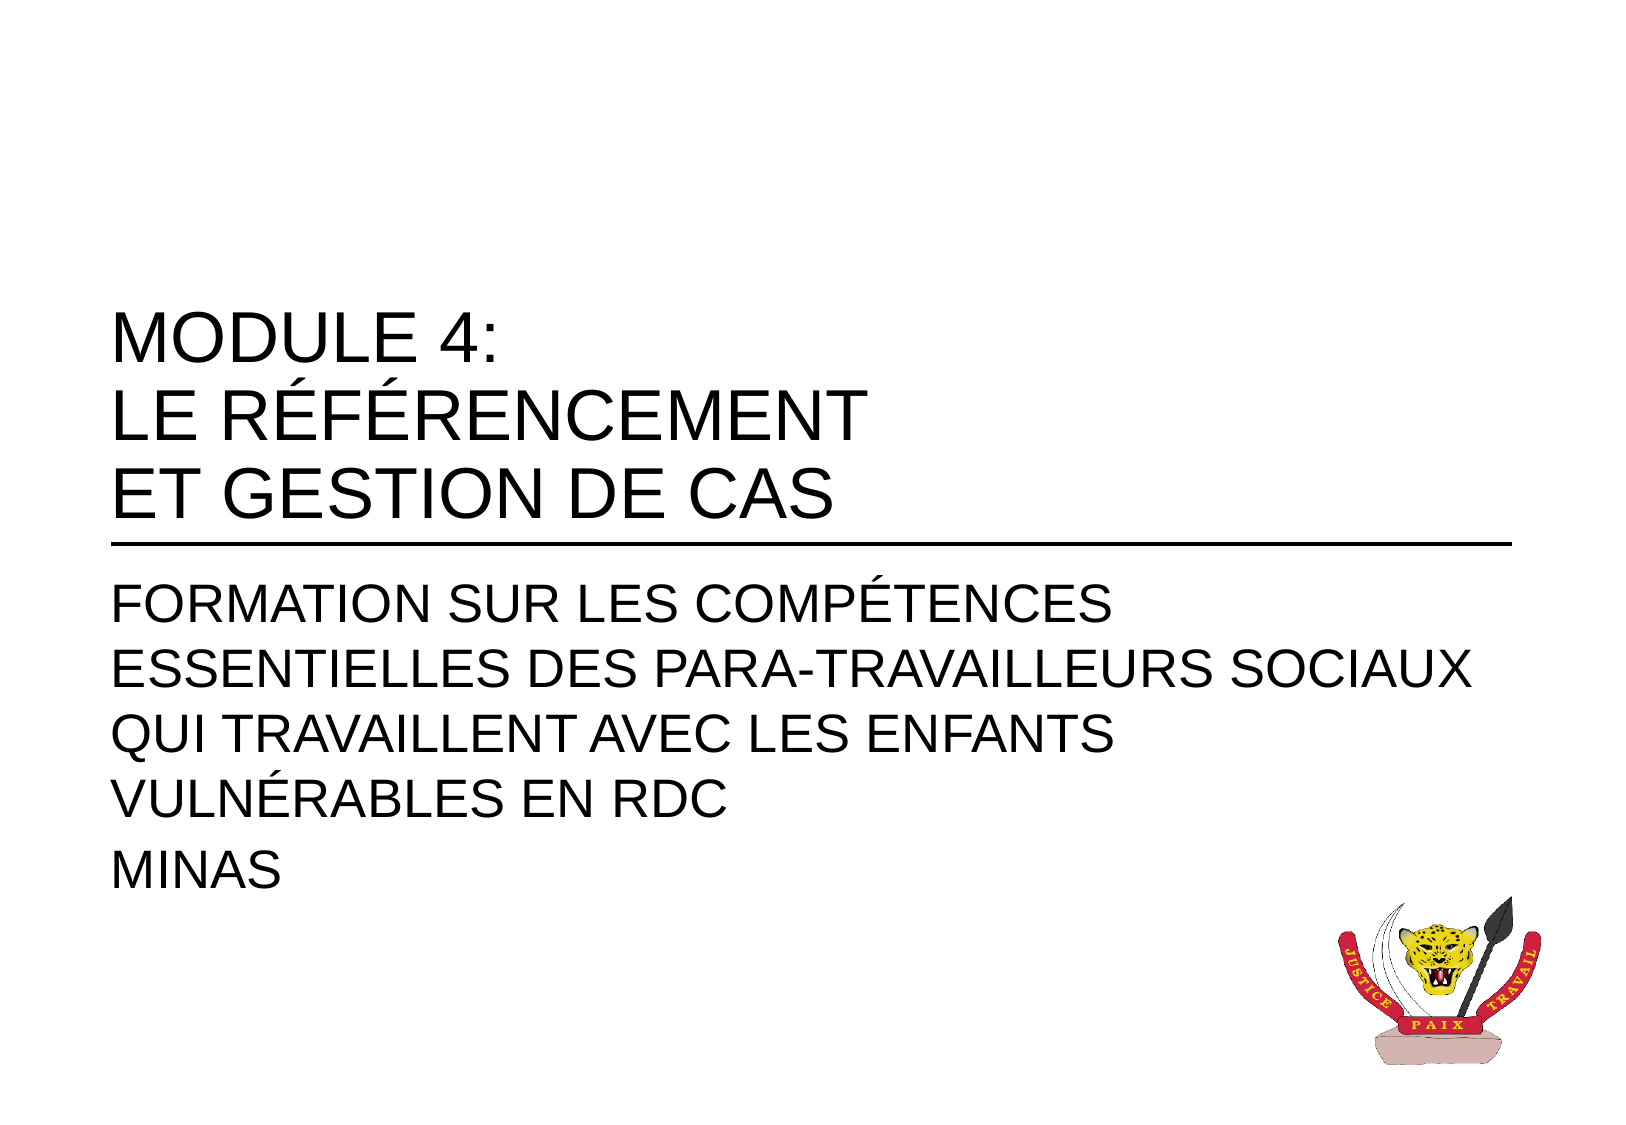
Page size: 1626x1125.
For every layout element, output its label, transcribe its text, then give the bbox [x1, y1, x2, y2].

title Module 4: Le référencement et gestion de cas [110, 320, 1513, 542]
list Formation sur les compétences essentielles des para-travailleurs sociaux qui travaillent avec les enfants vulnérables en RDC MINAS [110, 568, 1513, 713]
picture [1338, 896, 1541, 1065]
